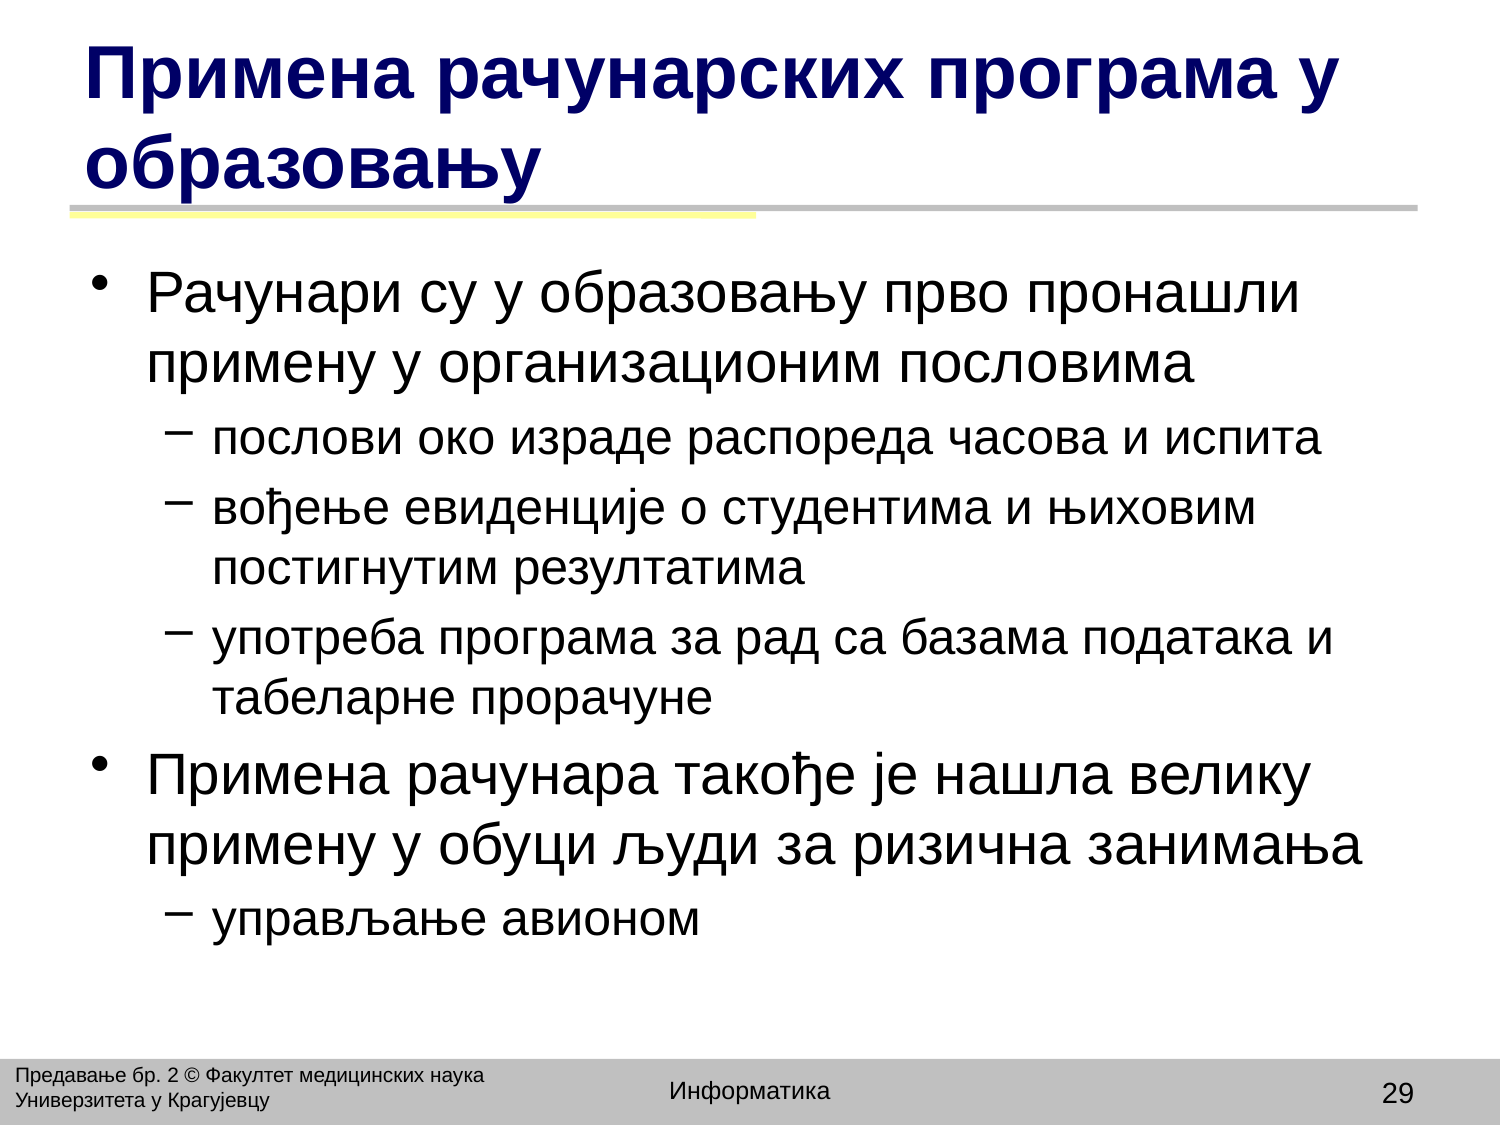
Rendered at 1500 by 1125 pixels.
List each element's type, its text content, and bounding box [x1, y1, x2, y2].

slide_number Предавање бр. 2 © Факултет медицинских наука Универзитета у Крагујевцу [0, 1053, 607, 1108]
list Рачунари су у образовању прво пронашли примену у организационим пословима послови око израде распореда часова и испита вођење евиденције о студентима и њиховим постигнутим резултатима употреба програма за рад са базама података и табеларне прорачуне Примена рачунара такође је нашла велику примену у обуци људи за ризична занимања управљање авионом [74, 246, 1426, 1023]
slide_number 29 [1079, 1066, 1430, 1125]
title Примена рачунарских програма у образовању [69, 19, 1426, 208]
footer Информатика [512, 1066, 988, 1125]
